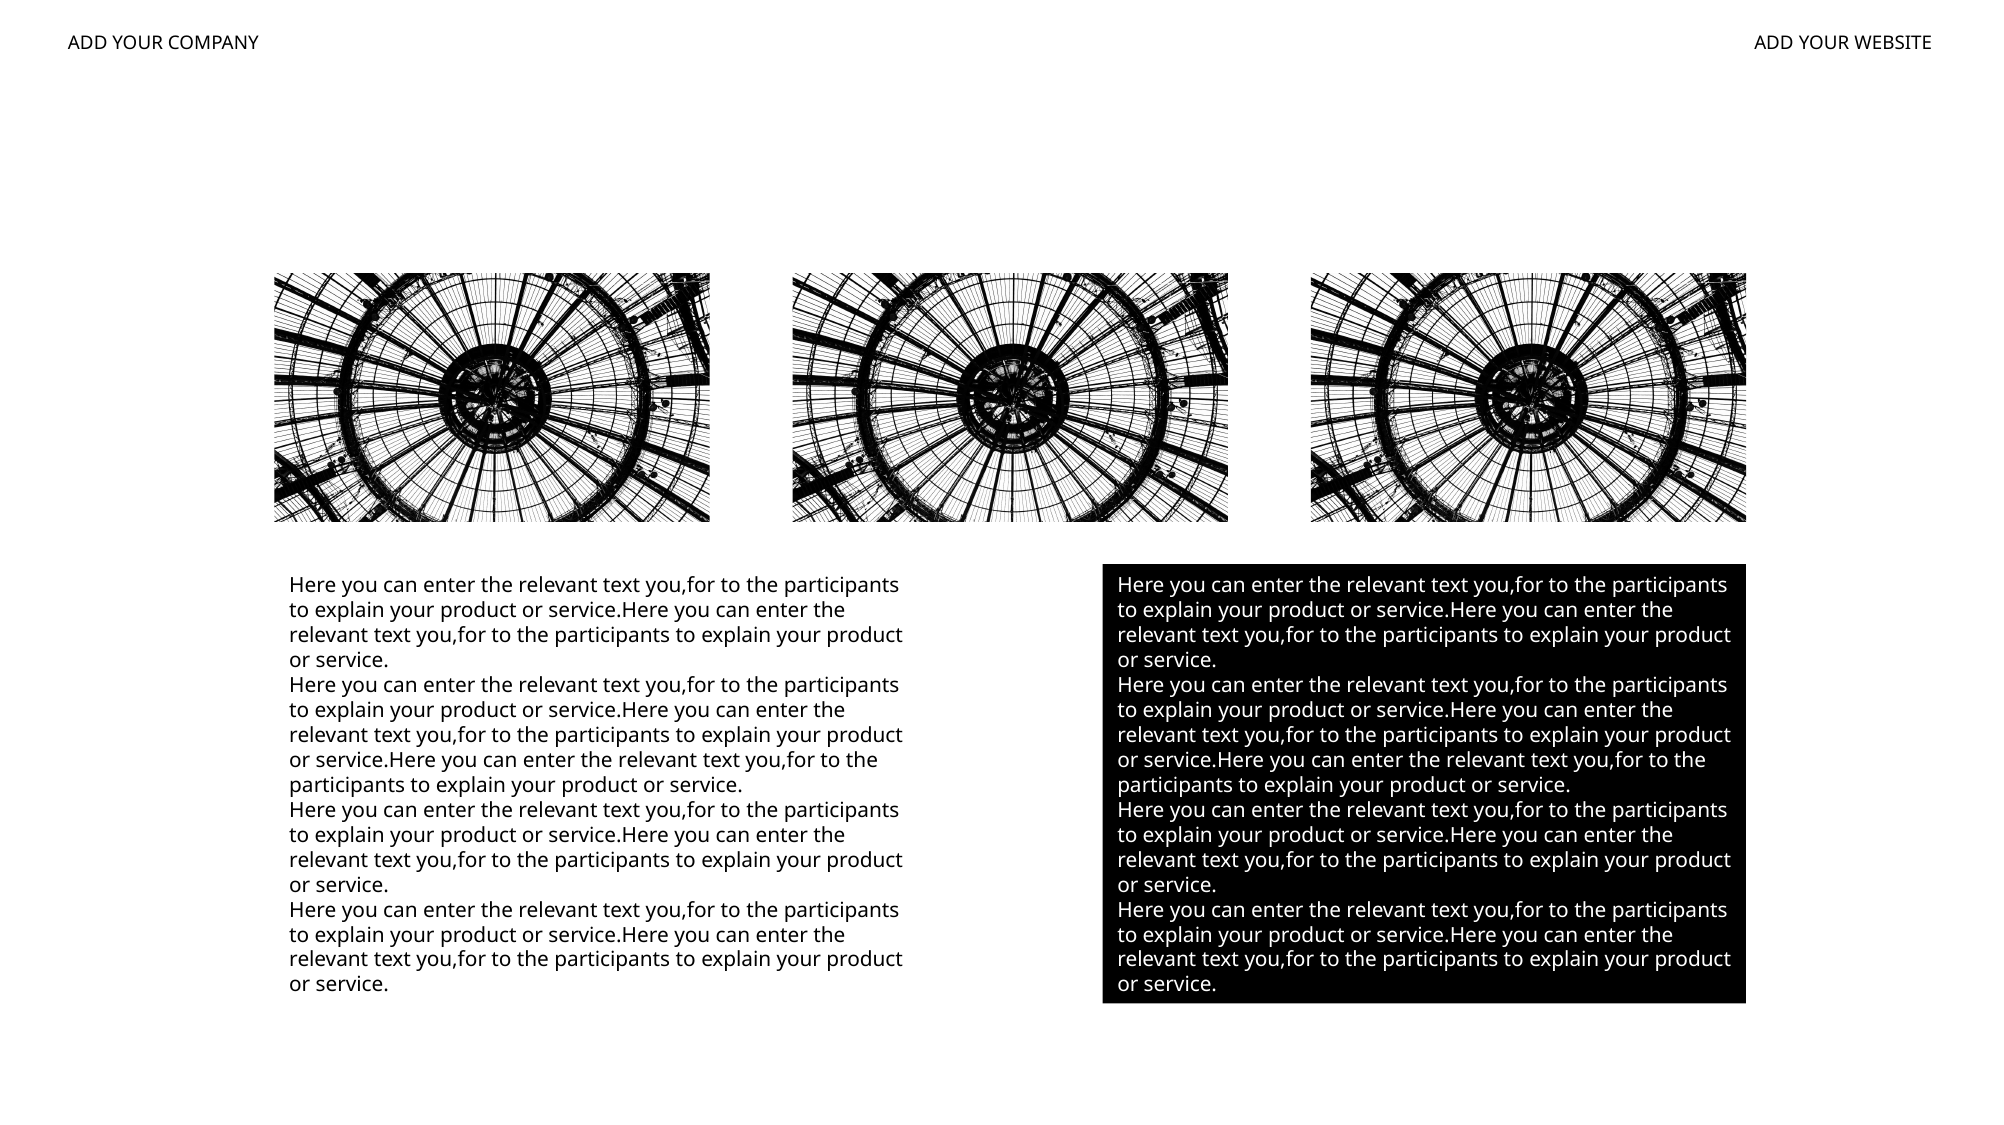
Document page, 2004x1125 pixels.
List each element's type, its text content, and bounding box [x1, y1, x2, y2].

text_box Here you can enter the relevant text you,for to the participants to explain your product or service.Here you can enter the relevant text you,for to the participants to explain your product or service. Here you can enter the relevant text you,for to the participants to explain your product or service.Here you can enter the relevant text you,for to the participants to explain your product or service.Here you can enter the relevant text you,for to the participants to explain your product or service. Here you can enter the relevant text you,for to the participants to explain your product or service.Here you can enter the relevant text you,for to the participants to explain your product or service. Here you can enter the relevant text you,for to the participants to explain your product or service.Here you can enter the relevant text you,for to the participants to explain your product or service. [1102, 564, 1746, 1004]
text_box [792, 273, 1228, 522]
text_box ADD YOUR COMPANY [34, 26, 293, 58]
text_box Here you can enter the relevant text you,for to the participants to explain your product or service.Here you can enter the relevant text you,for to the participants to explain your product or service. Here you can enter the relevant text you,for to the participants to explain your product or service.Here you can enter the relevant text you,for to the participants to explain your product or service.Here you can enter the relevant text you,for to the participants to explain your product or service. Here you can enter the relevant text you,for to the participants to explain your product or service.Here you can enter the relevant text you,for to the participants to explain your product or service. Here you can enter the relevant text you,for to the participants to explain your product or service.Here you can enter the relevant text you,for to the participants to explain your product or service. [274, 564, 918, 1004]
text_box [274, 273, 710, 522]
text_box ADD YOUR WEBSITE [1714, 26, 1973, 58]
text_box [1310, 273, 1747, 522]
